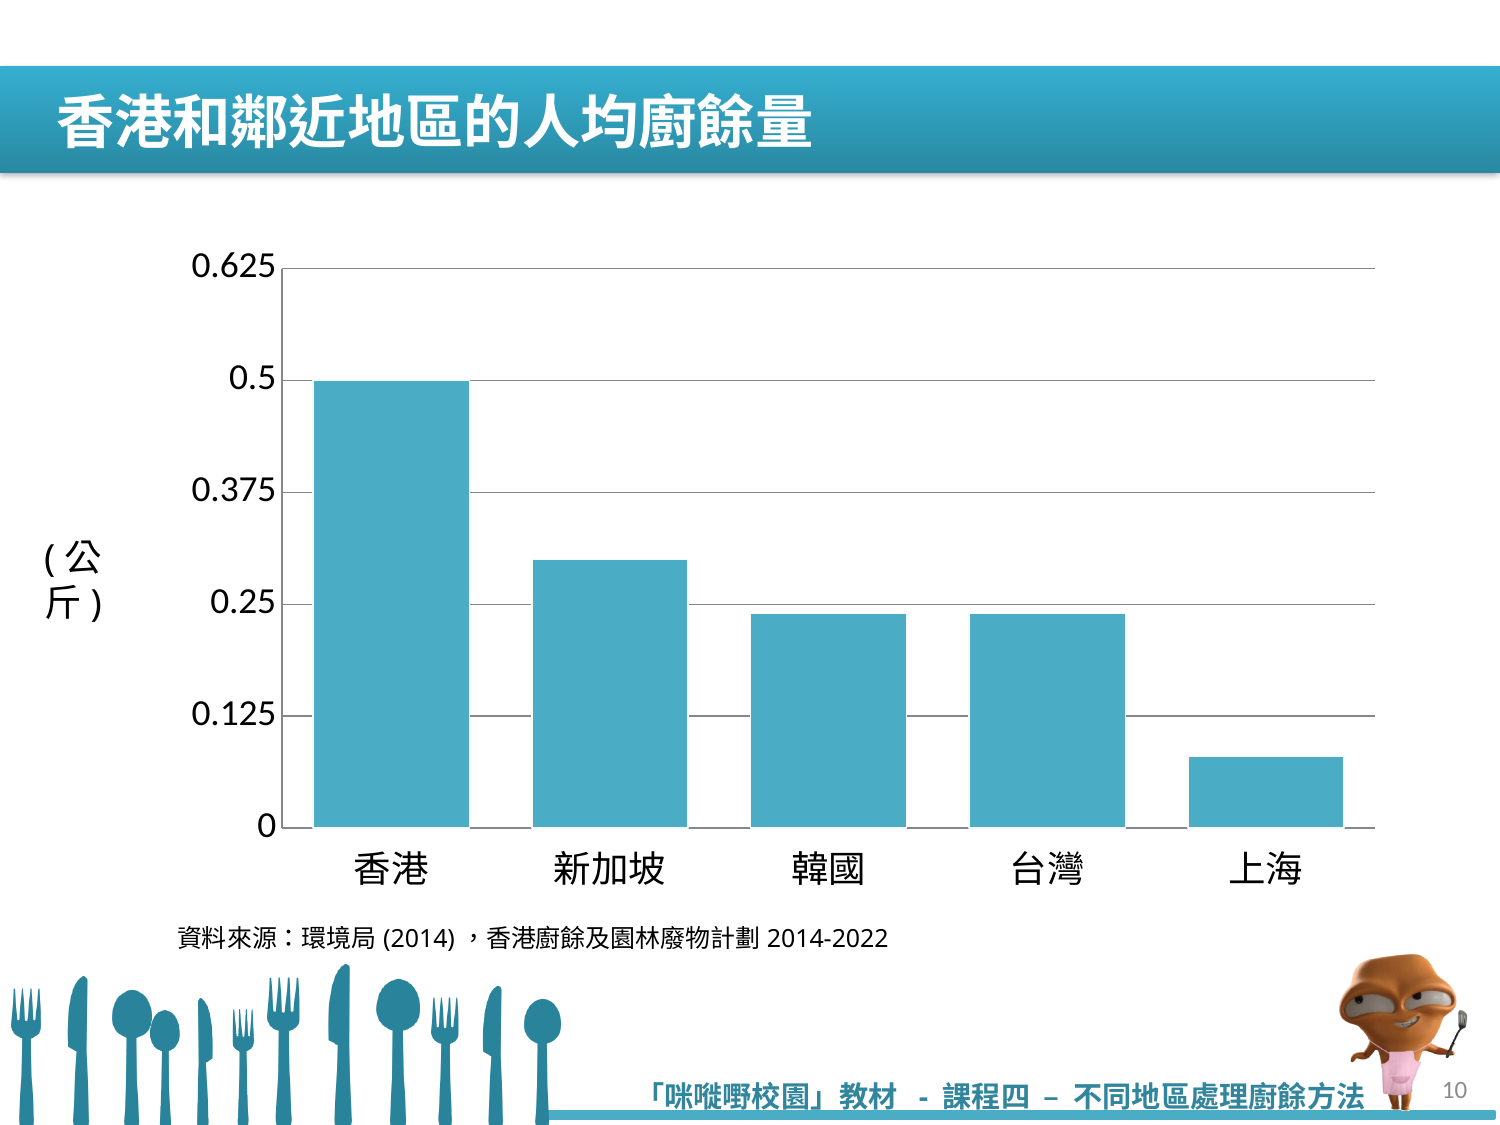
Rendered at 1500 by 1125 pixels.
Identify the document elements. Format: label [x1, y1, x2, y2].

text_box [0, 66, 1500, 1125]
